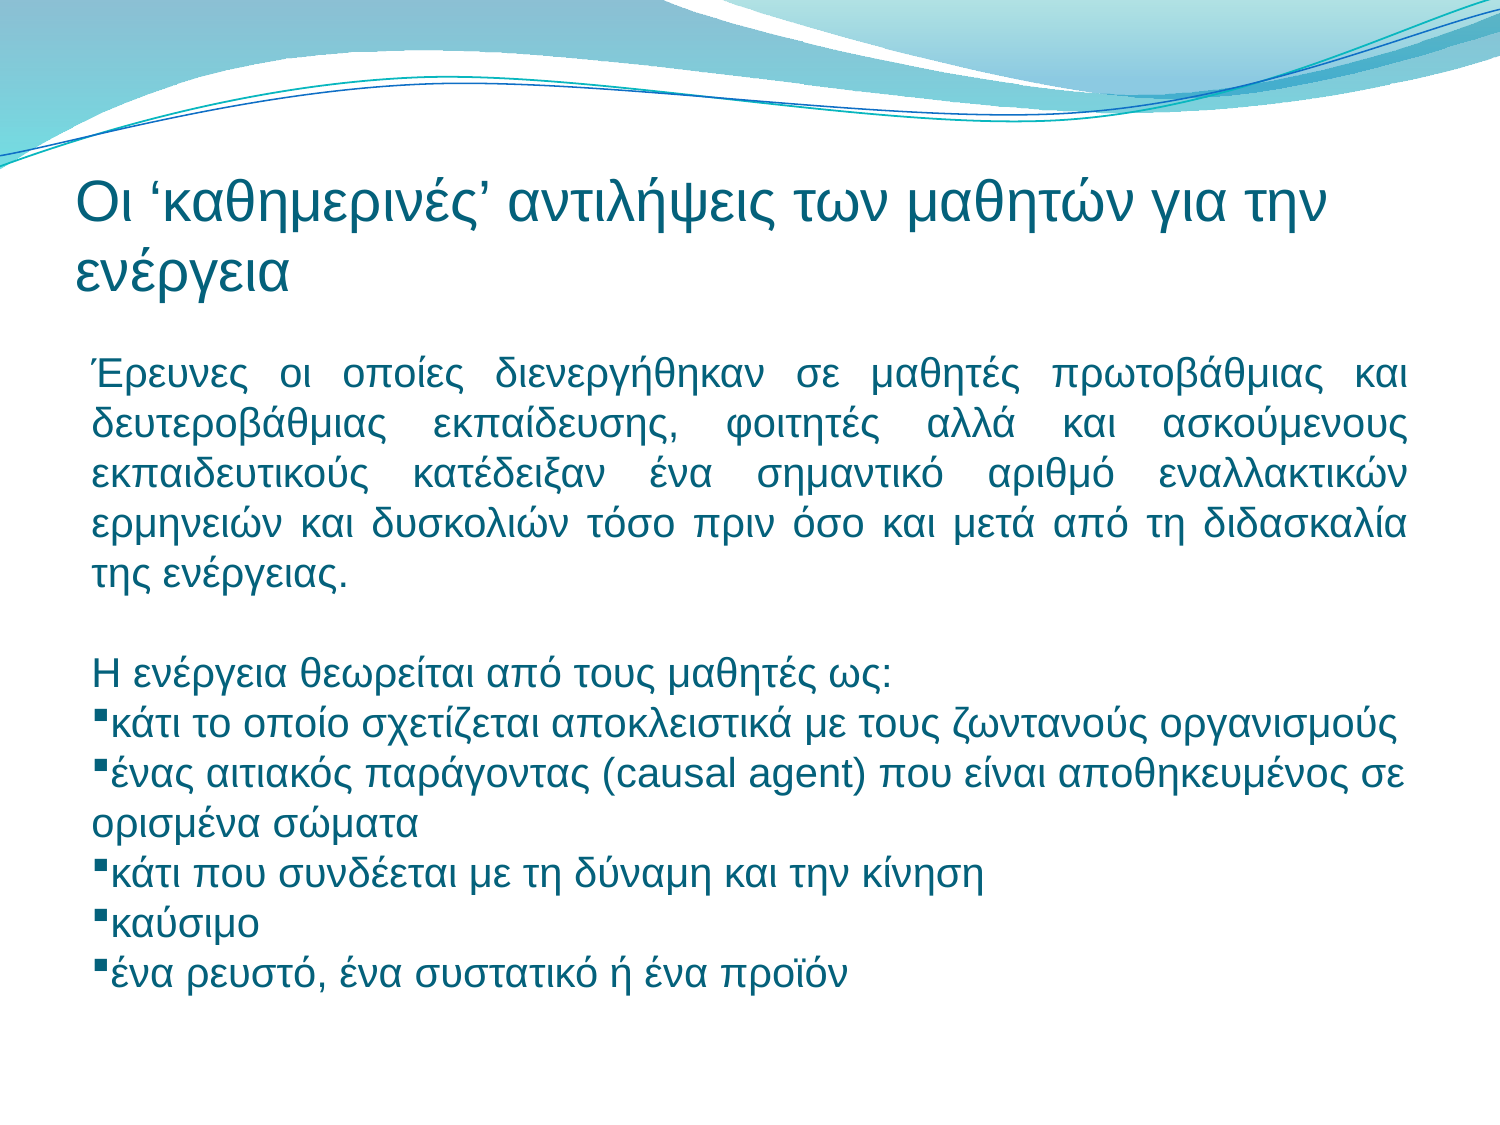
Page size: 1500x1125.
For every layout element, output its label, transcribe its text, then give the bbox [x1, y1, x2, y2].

title Οι ‘καθημερινές’ αντιλήψεις των μαθητών για την ενέργεια [75, 115, 1438, 303]
text_box Έρευνες οι οποίες διενεργήθηκαν σε μαθητές πρωτοβάθμιας και δευτεροβάθμιας εκπαίδευσης, φοιτητές αλλά και ασκούμενους εκπαιδευτικούς κατέδειξαν ένα σημαντικό αριθμό εναλλακτικών ερμηνειών και δυσκολιών τόσο πριν όσο και μετά από τη διδασκαλία της ενέργειας. Η ενέργεια θεωρείται από τους μαθητές ως: κάτι το οποίο σχετίζεται αποκλειστικά με τους ζωντανούς οργανισμούς ένας αιτιακός παράγοντας (causal agent) που είναι αποθηκευμένος σε ορισμένα σώματα κάτι που συνδέεται με τη δύναμη και την κίνηση καύσιμο ένα ρευστό, ένα συστατικό ή ένα προϊόν [76, 338, 1424, 1054]
